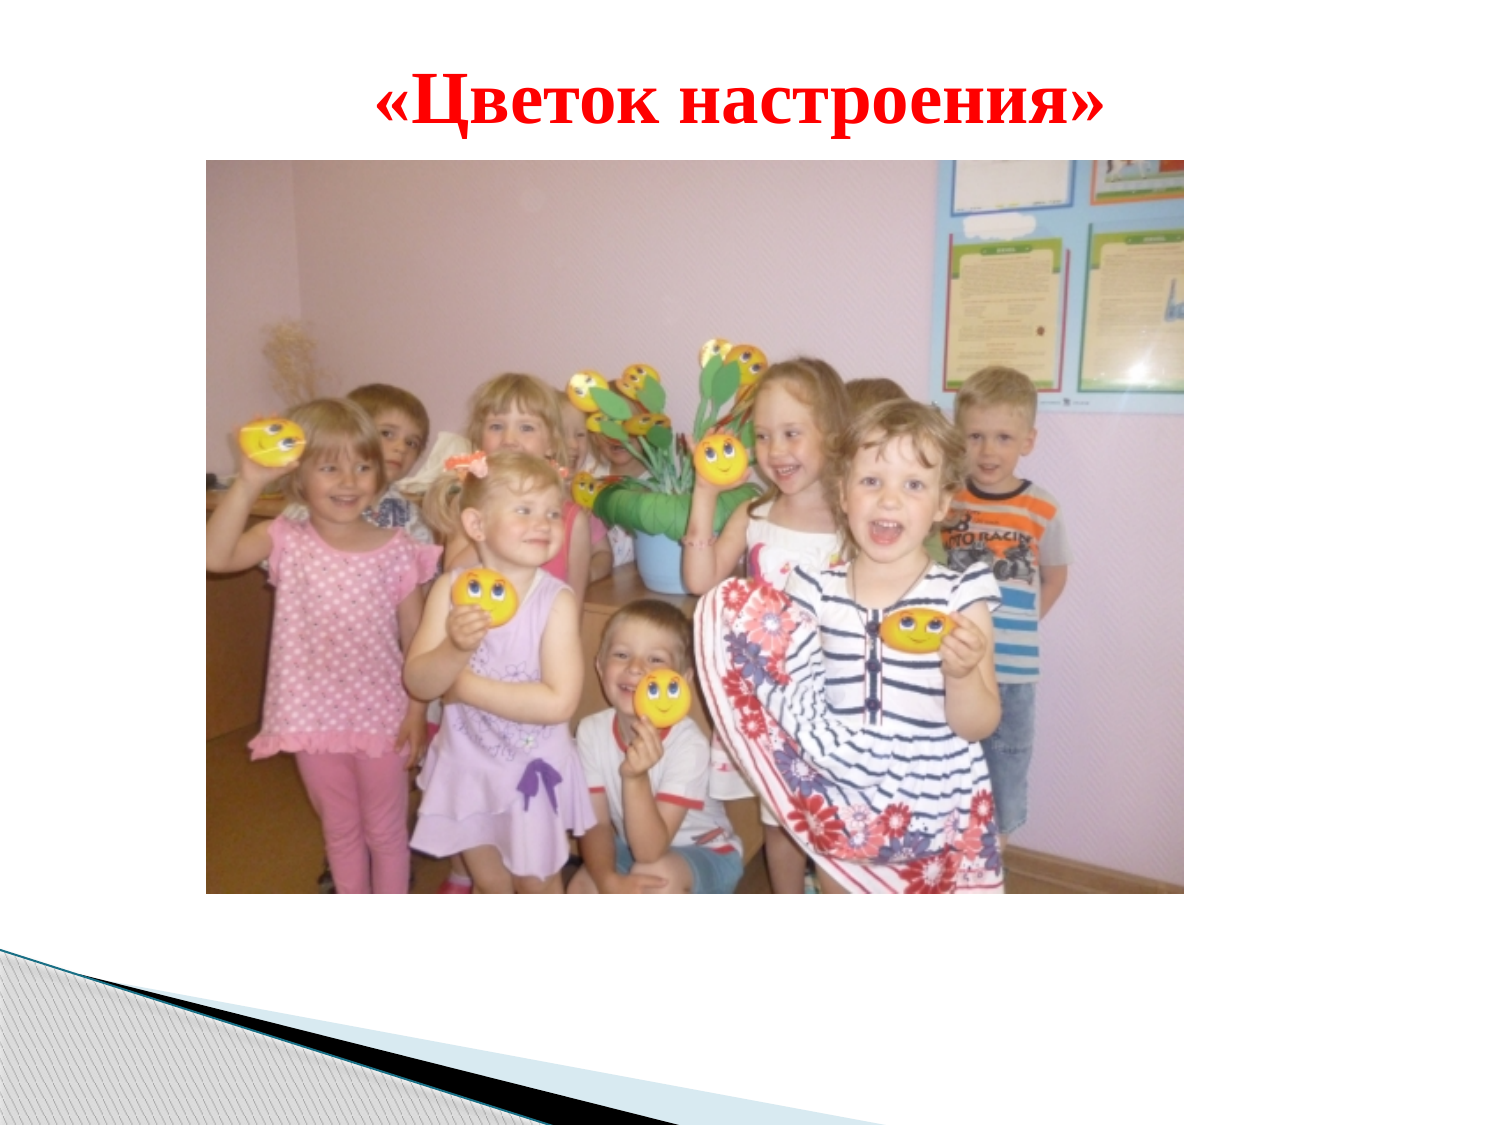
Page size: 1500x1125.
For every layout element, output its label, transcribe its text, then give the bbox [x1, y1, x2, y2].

title «Цветок настроения» [75, 45, 1425, 233]
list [206, 160, 1184, 894]
